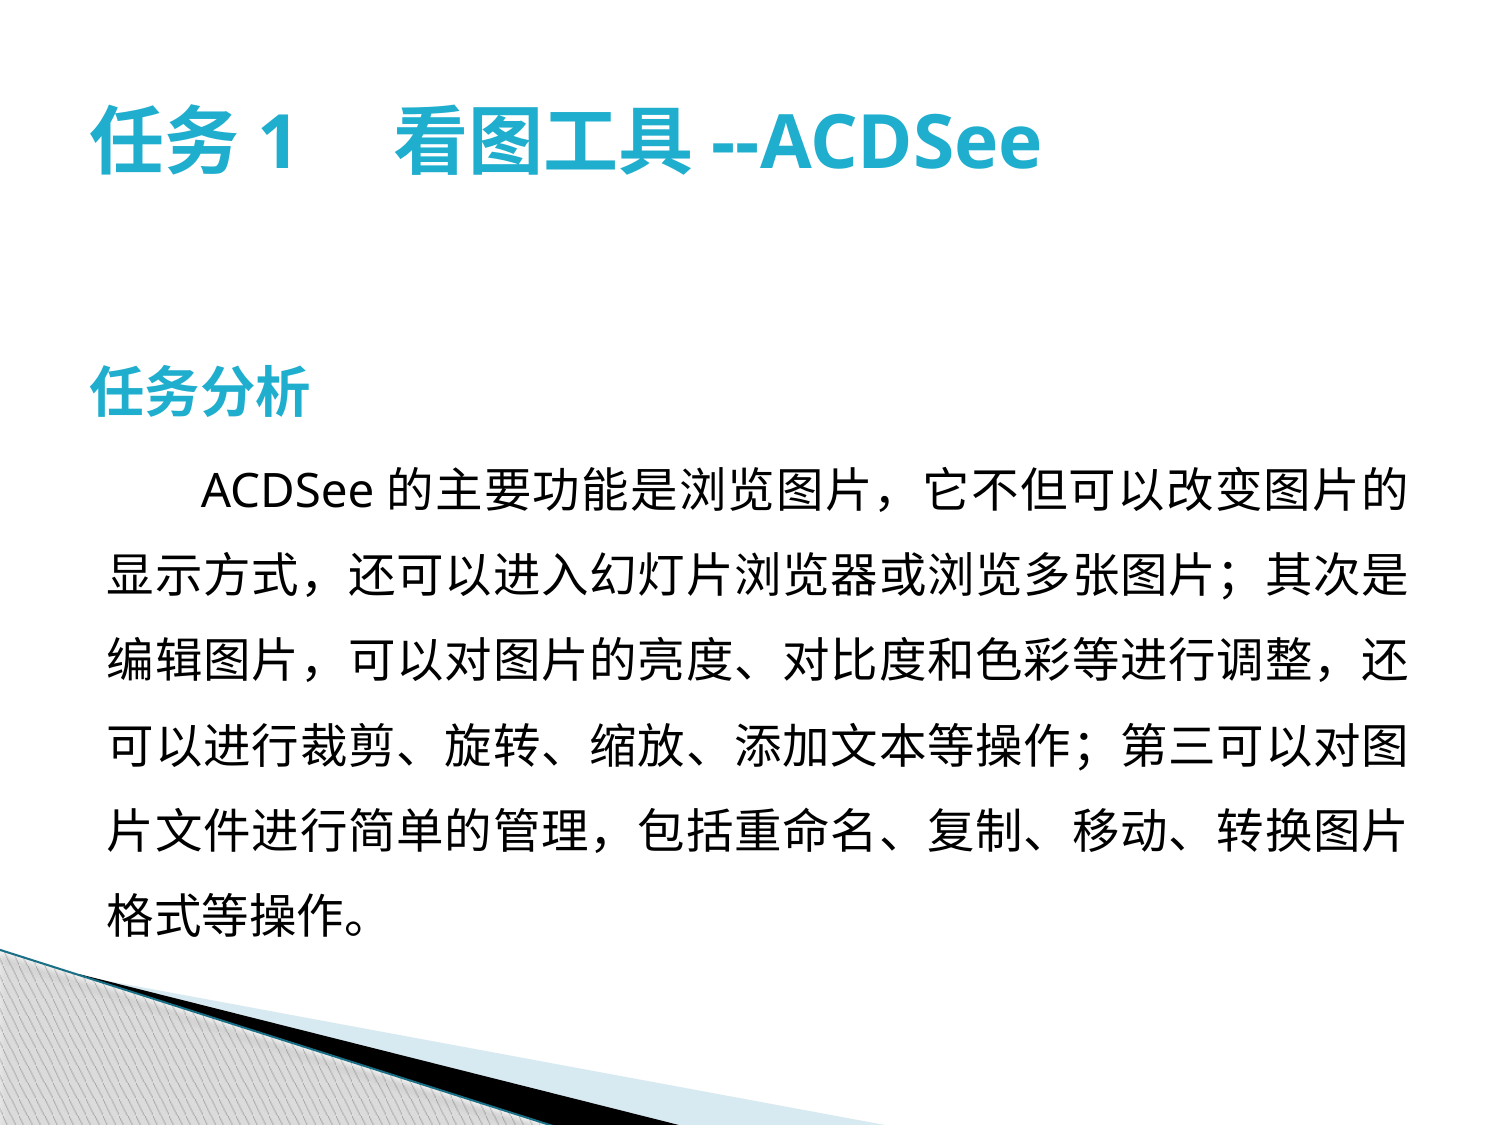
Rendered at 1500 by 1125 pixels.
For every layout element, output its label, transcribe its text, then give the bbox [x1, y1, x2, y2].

title 任务1 看图工具--ACDSee [75, 45, 1425, 233]
list 任务分析 ACDSee的主要功能是浏览图片，它不但可以改变图片的显示方式，还可以进入幻灯片浏览器或浏览多张图片；其次是编辑图片，可以对图片的亮度、对比度和色彩等进行调整，还可以进行裁剪、旋转、缩放、添加文本等操作；第三可以对图片文件进行简单的管理，包括重命名、复制、移动、转换图片格式等操作。 [75, 309, 1425, 953]
